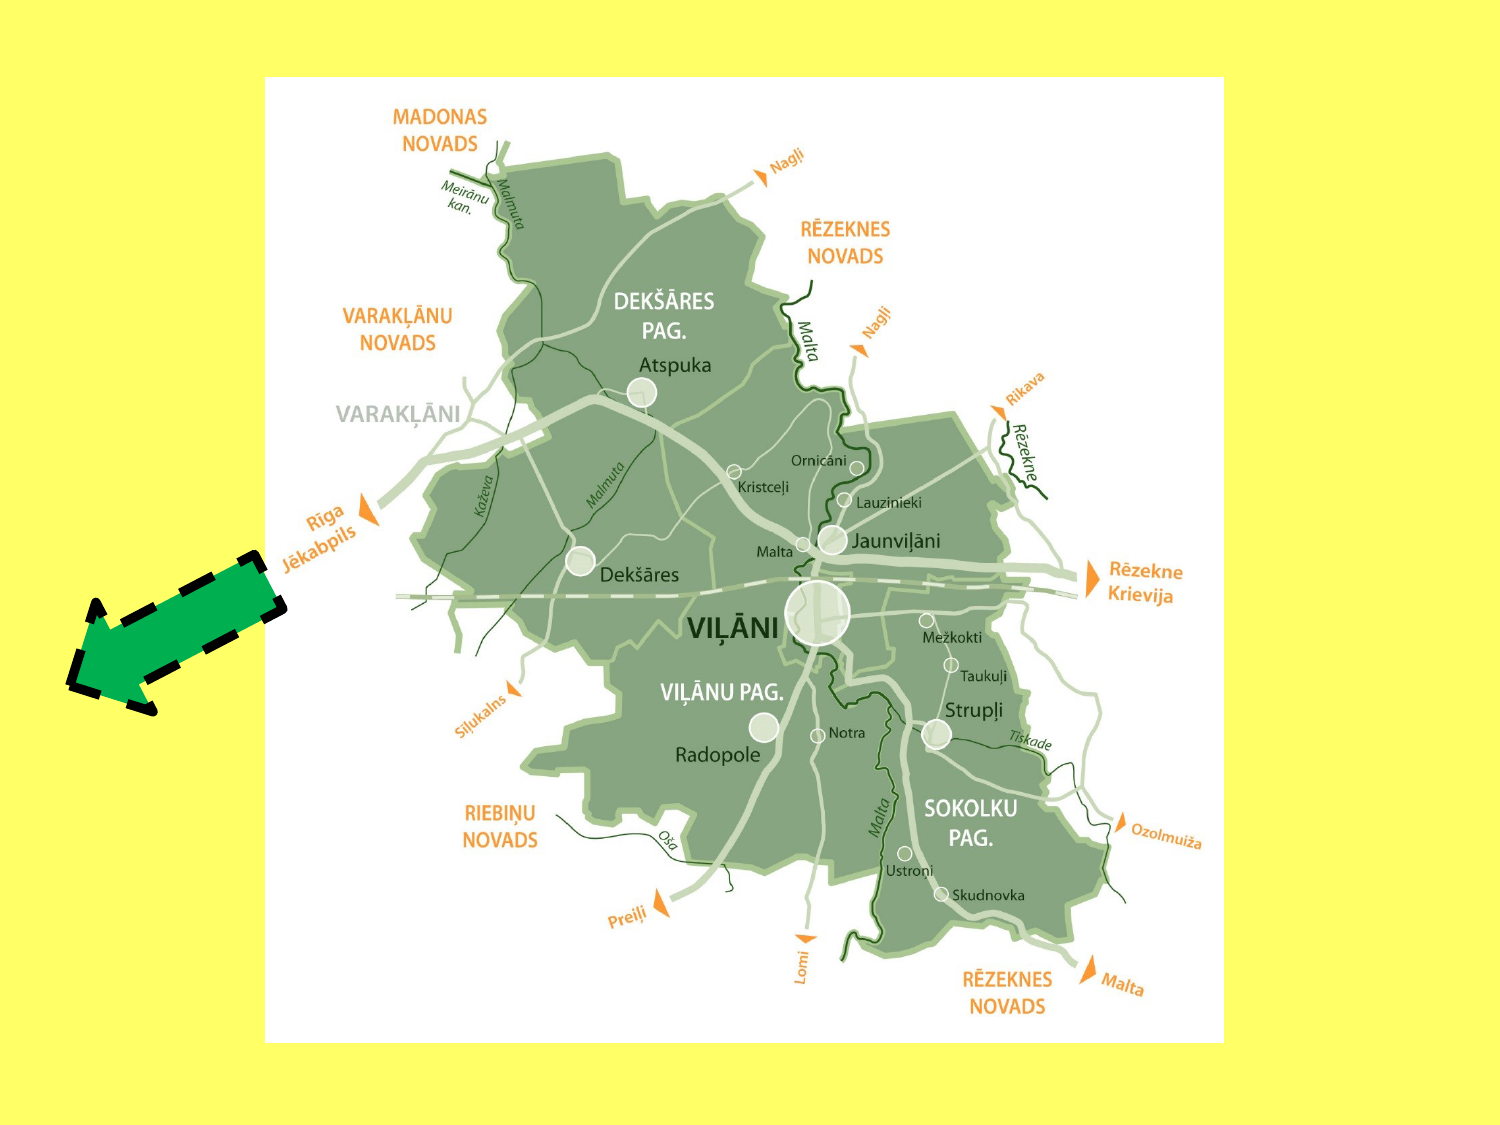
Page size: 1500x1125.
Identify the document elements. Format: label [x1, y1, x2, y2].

picture [265, 77, 1224, 1043]
text_box [67, 552, 260, 714]
